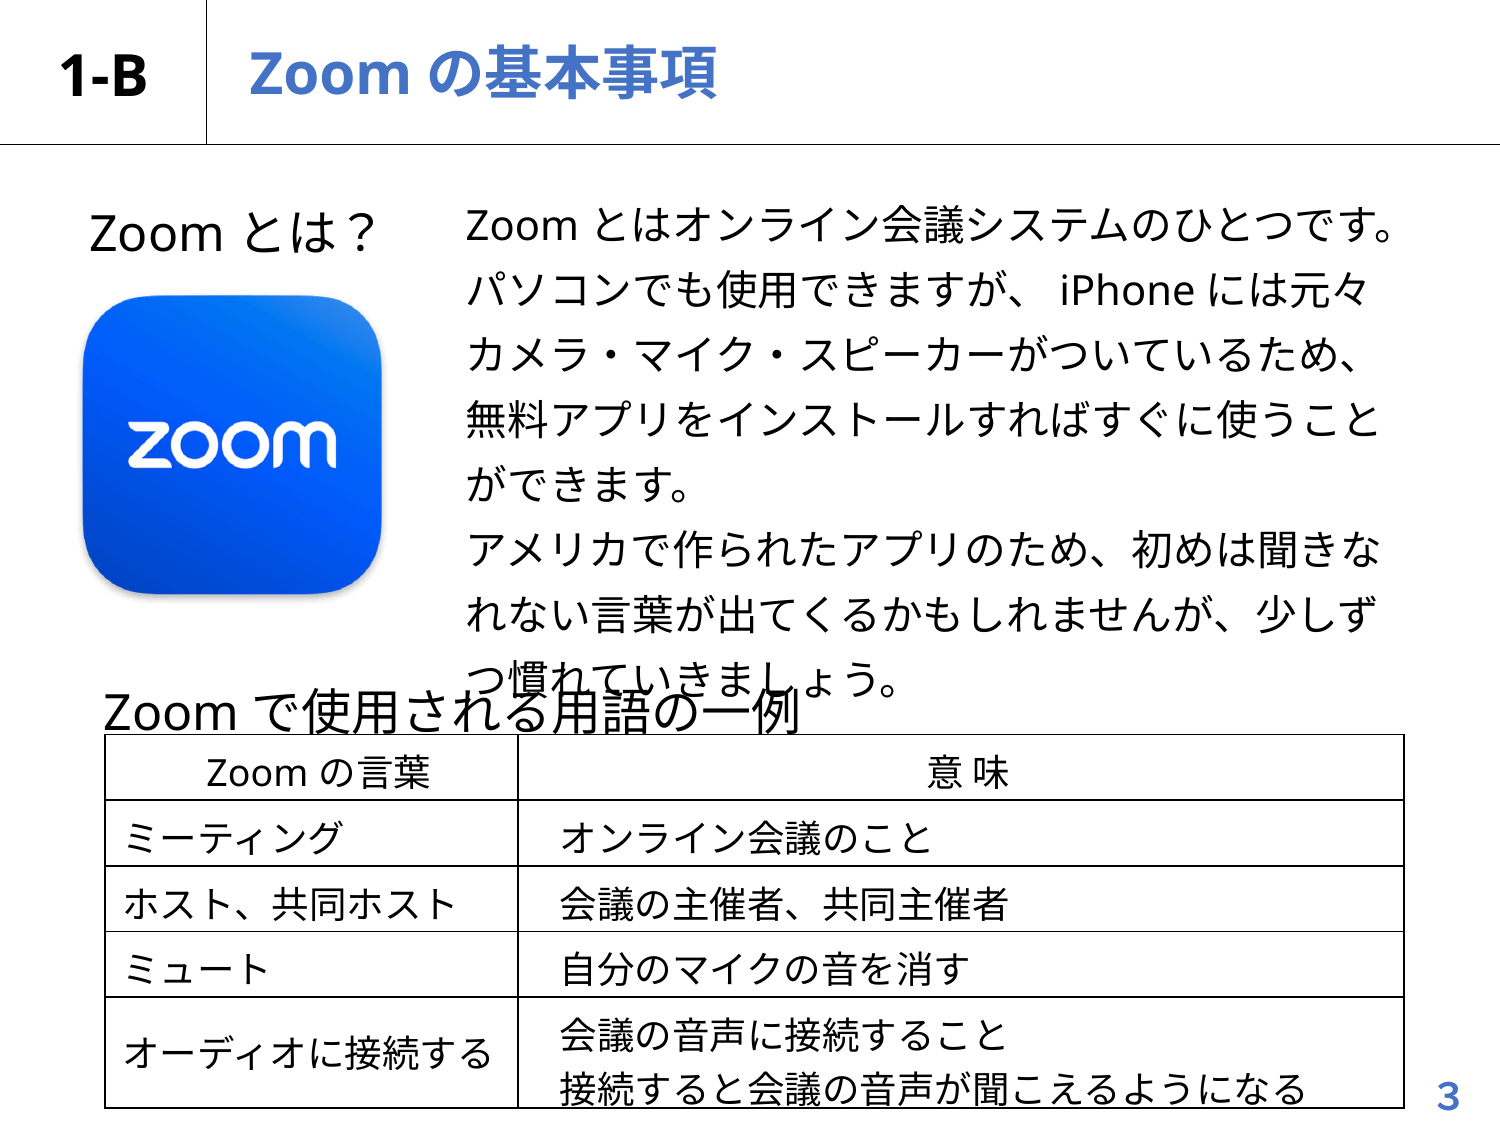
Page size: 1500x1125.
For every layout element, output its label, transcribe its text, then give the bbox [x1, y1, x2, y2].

table_cell ミーティング [106, 801, 517, 865]
text_box ３ [1402, 1065, 1497, 1125]
table_header 意 味 [519, 735, 1403, 799]
picture [71, 289, 389, 608]
title 1-B [0, 0, 207, 147]
table_cell 会議の音声に接続すること 接続すると会議の音声が聞こえるようになる [519, 998, 1403, 1107]
table_cell 自分のマイクの音を消す [519, 932, 1403, 996]
text_box Zoomで使用される用語の一例 [88, 654, 997, 750]
text_box Zoomとは？ [74, 175, 1371, 271]
table_cell オンライン会議のこと [519, 801, 1403, 865]
table_header Zoomの言葉 [106, 735, 517, 799]
text_box Zoomとはオンライン会議システムのひとつです。 パソコンでも使用できますが、iPhoneには元々カメラ・マイク・スピーカーがついているため、無料アプリをインストールすればすぐに使うことができます。 アメリカで作られたアプリのため、初めは聞きなれない言葉が出てくるかもしれませんが、少しずつ慣れていきましょう。 [450, 176, 1426, 655]
text_box Zoomの基本事項 [230, 24, 1459, 119]
table_cell 会議の主催者、共同主催者 [519, 867, 1403, 931]
table_cell ミュート [106, 932, 517, 996]
table_cell オーディオに接続する [106, 998, 517, 1107]
table_cell ホスト、共同ホスト [106, 867, 517, 931]
